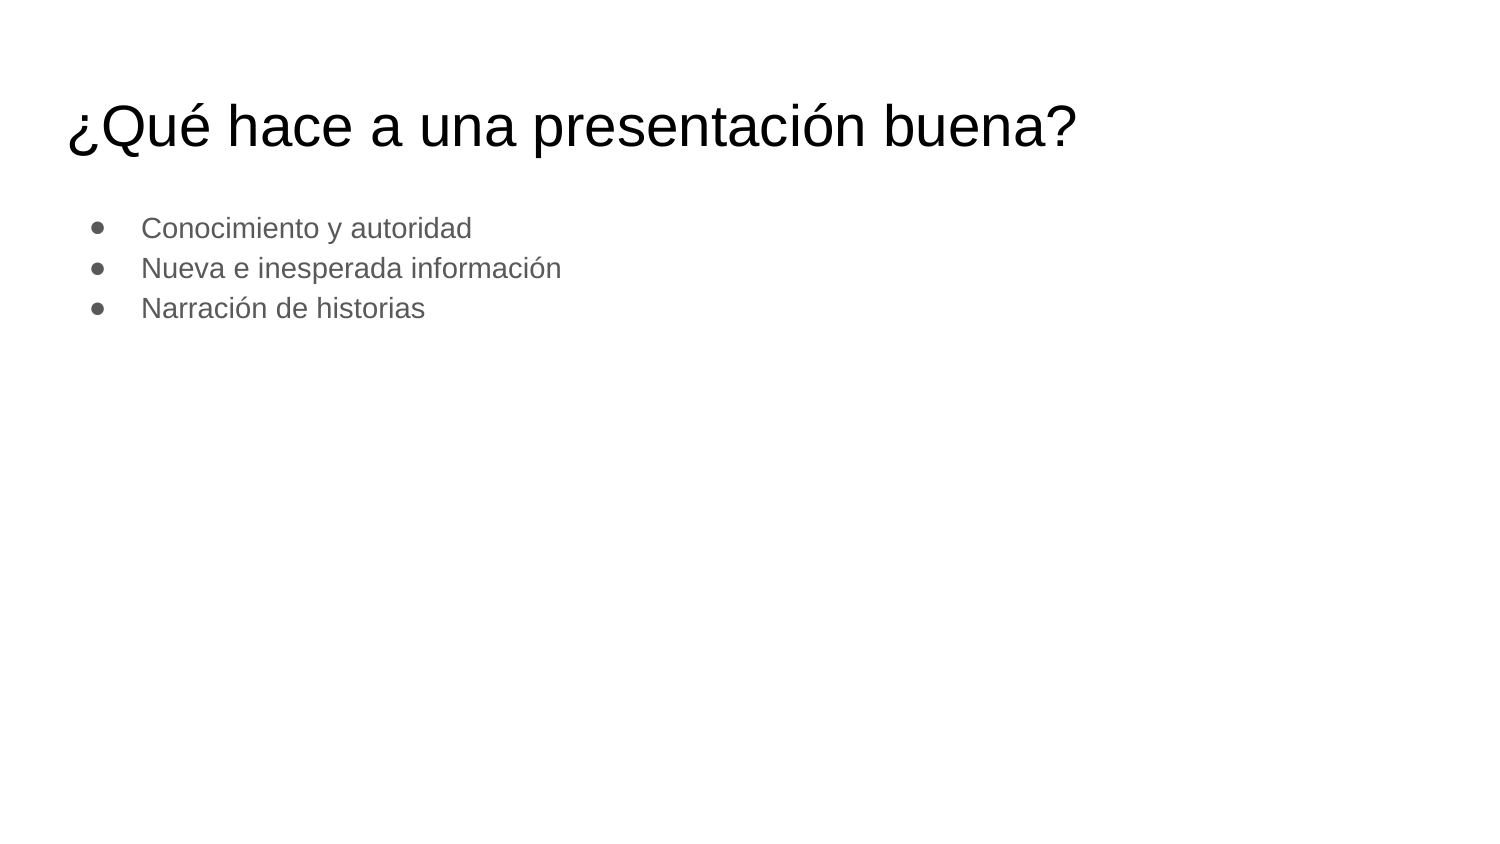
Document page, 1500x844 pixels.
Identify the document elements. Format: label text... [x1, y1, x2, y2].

list Conocimiento y autoridad Nueva e inesperada información Narración de historias [51, 189, 708, 750]
title ¿Qué hace a una presentación buena? [51, 72, 1449, 167]
